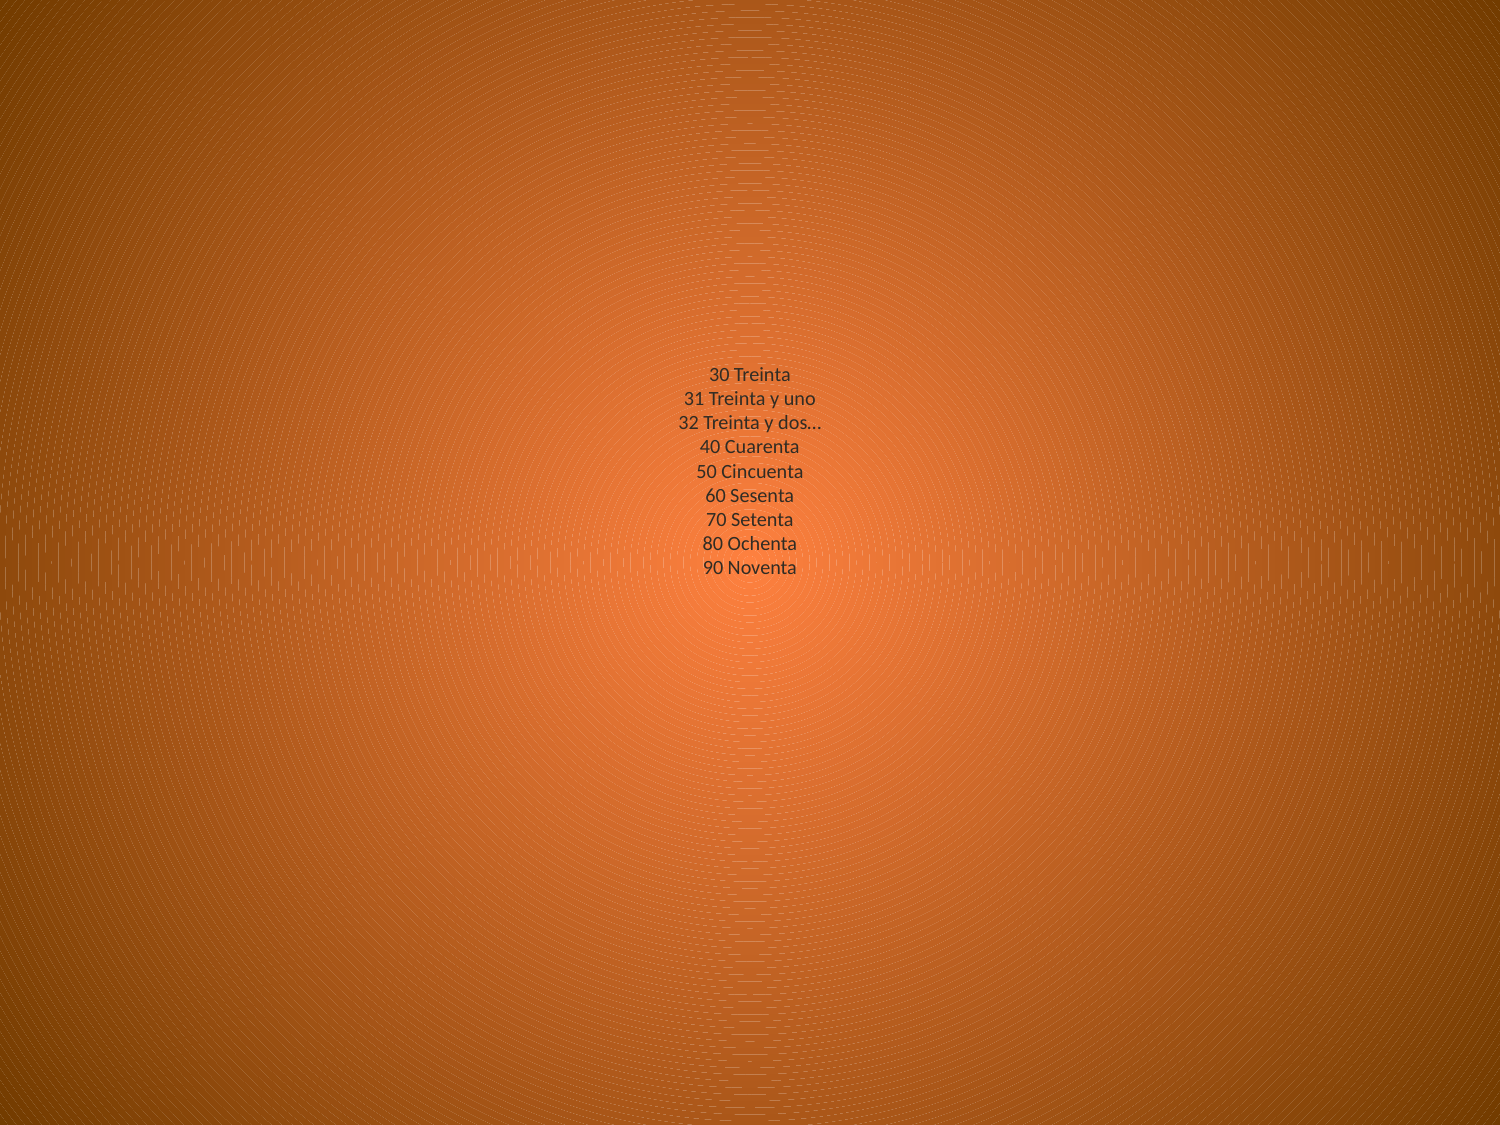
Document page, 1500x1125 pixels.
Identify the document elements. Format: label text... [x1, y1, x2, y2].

title 30 Treinta 31 Treinta y uno 32 Treinta y dos… 40 Cuarenta 50 Cincuenta 60 Sesenta 70 Setenta 80 Ochenta 90 Noventa [112, 349, 1388, 591]
